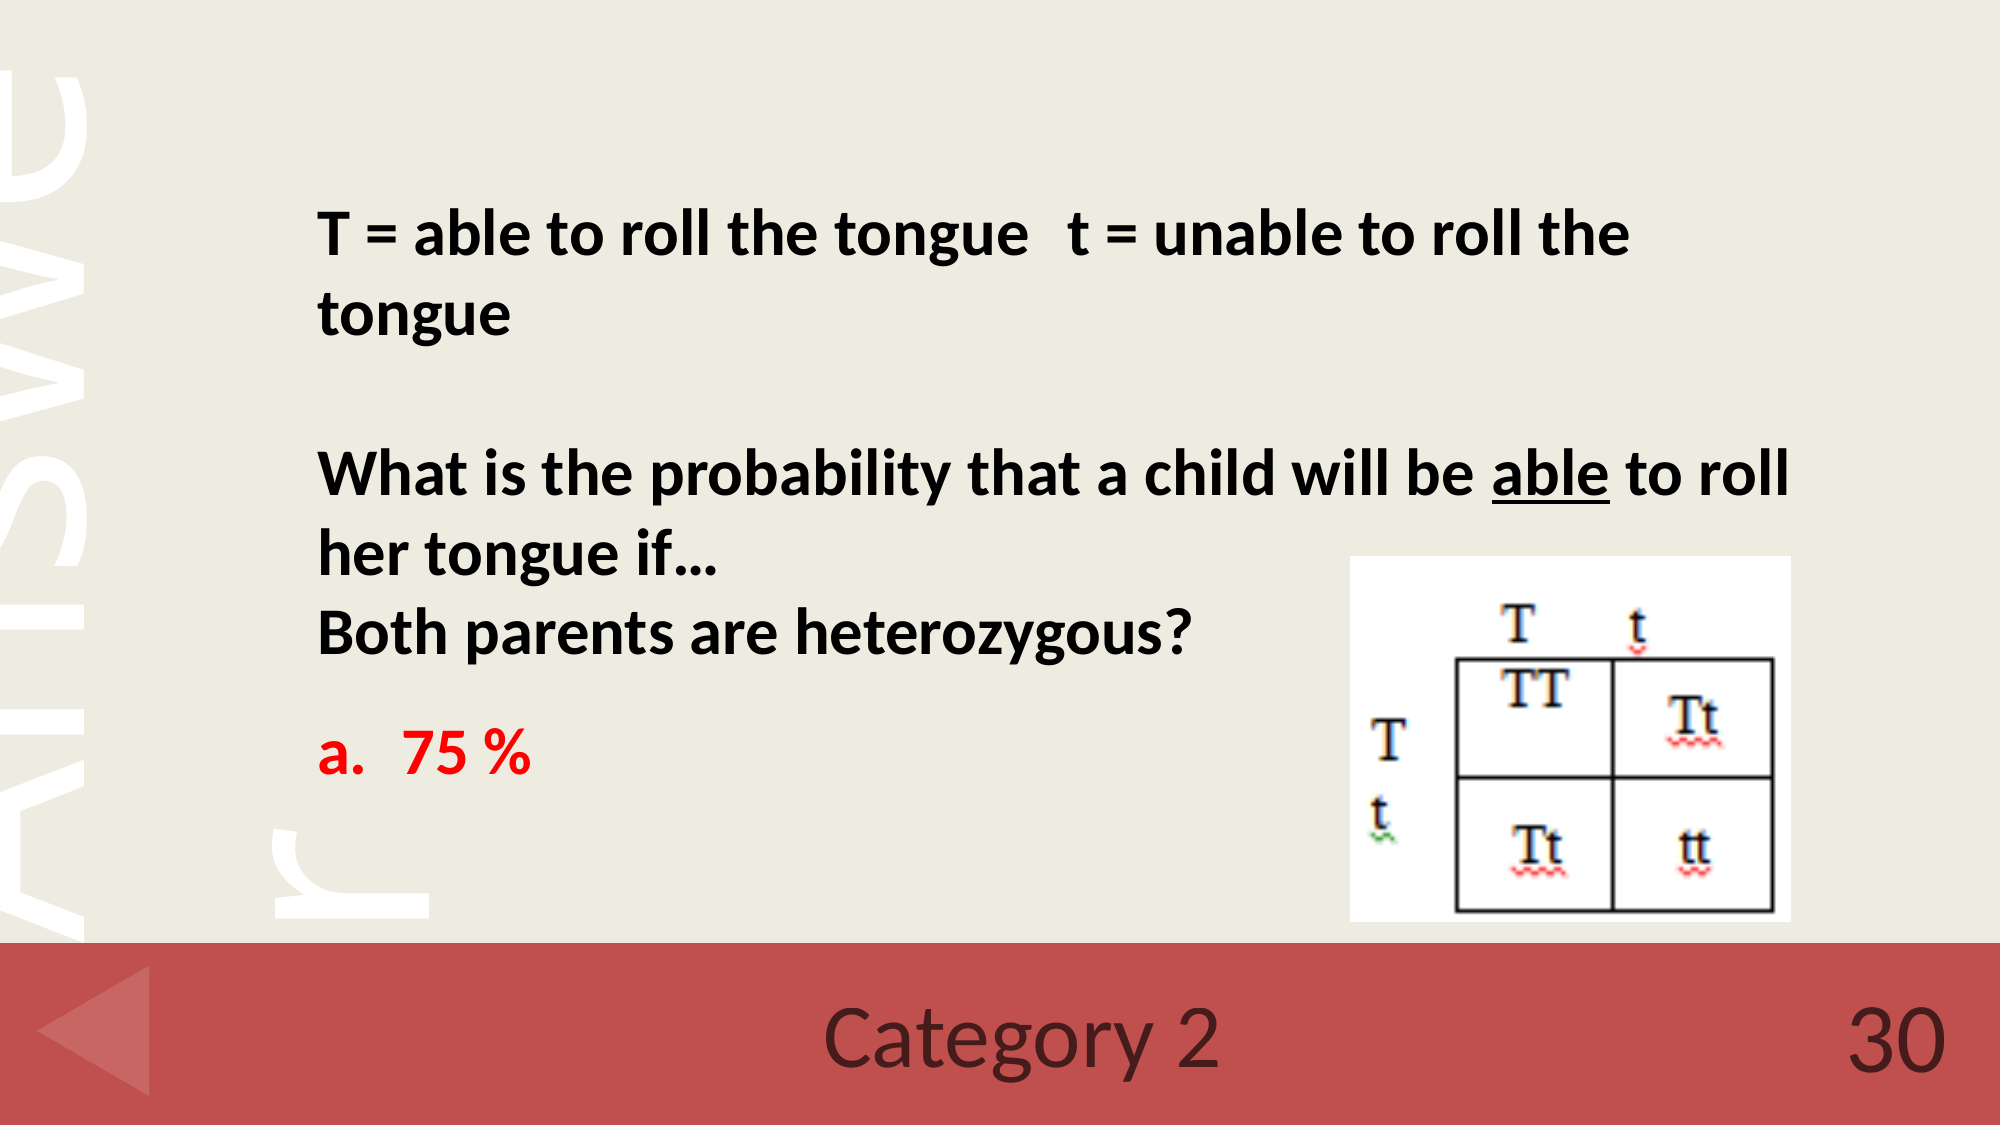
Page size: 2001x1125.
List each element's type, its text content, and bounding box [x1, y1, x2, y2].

list 30 [1924, 967, 1963, 1097]
list T = able to roll the tongue t = unable to roll the tongue What is the probability that a child will be able to roll her tongue if… Both parents are heterozygous? 75 % [302, 115, 1847, 862]
title Category 2 [123, 937, 1924, 1125]
picture [1349, 556, 1791, 922]
